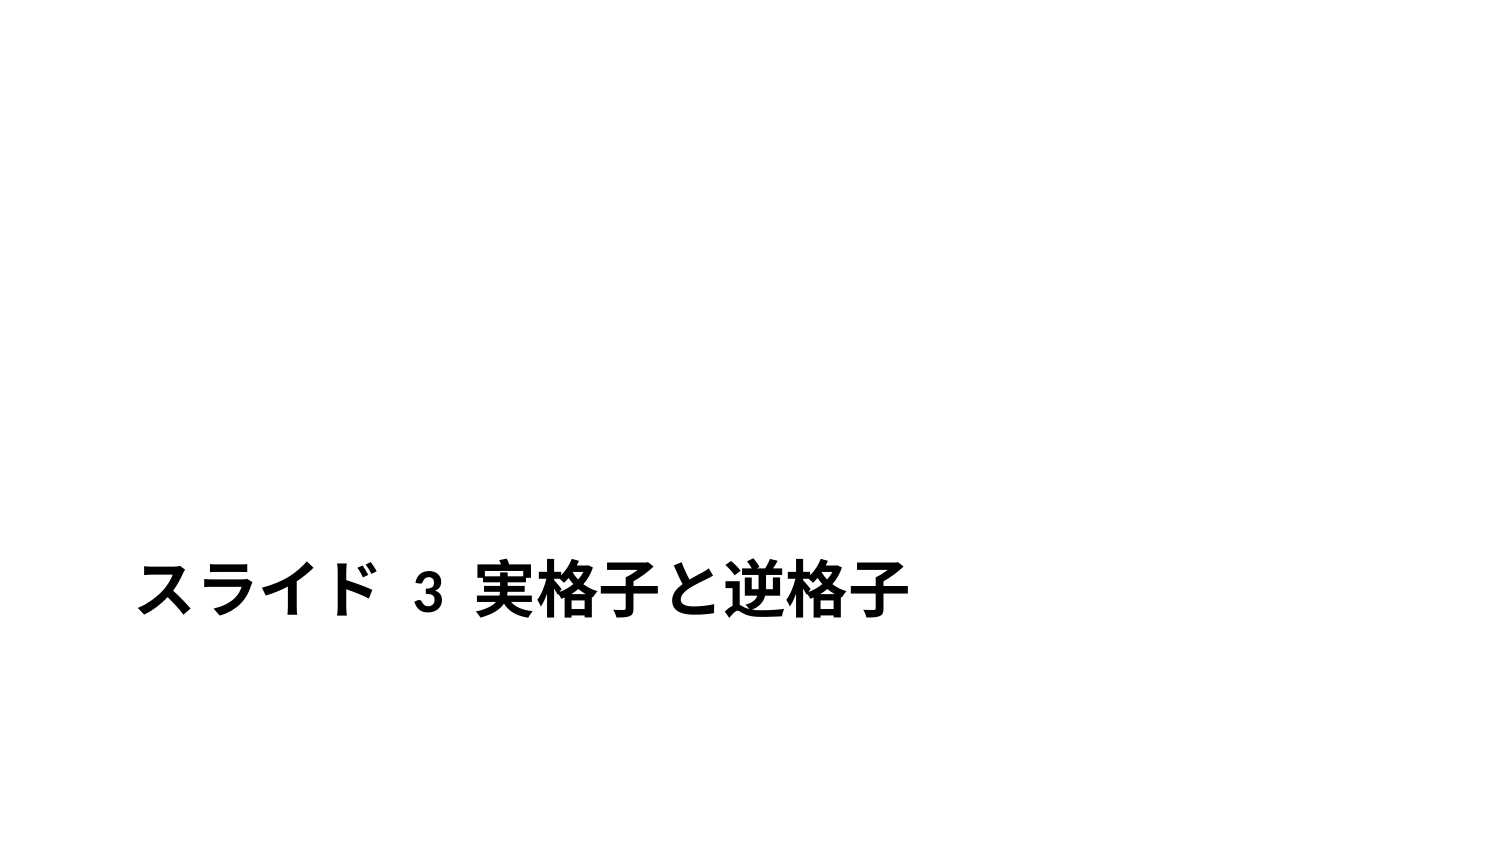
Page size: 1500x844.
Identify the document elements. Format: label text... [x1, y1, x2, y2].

title スライド 3 実格子と逆格子 [118, 542, 1394, 710]
